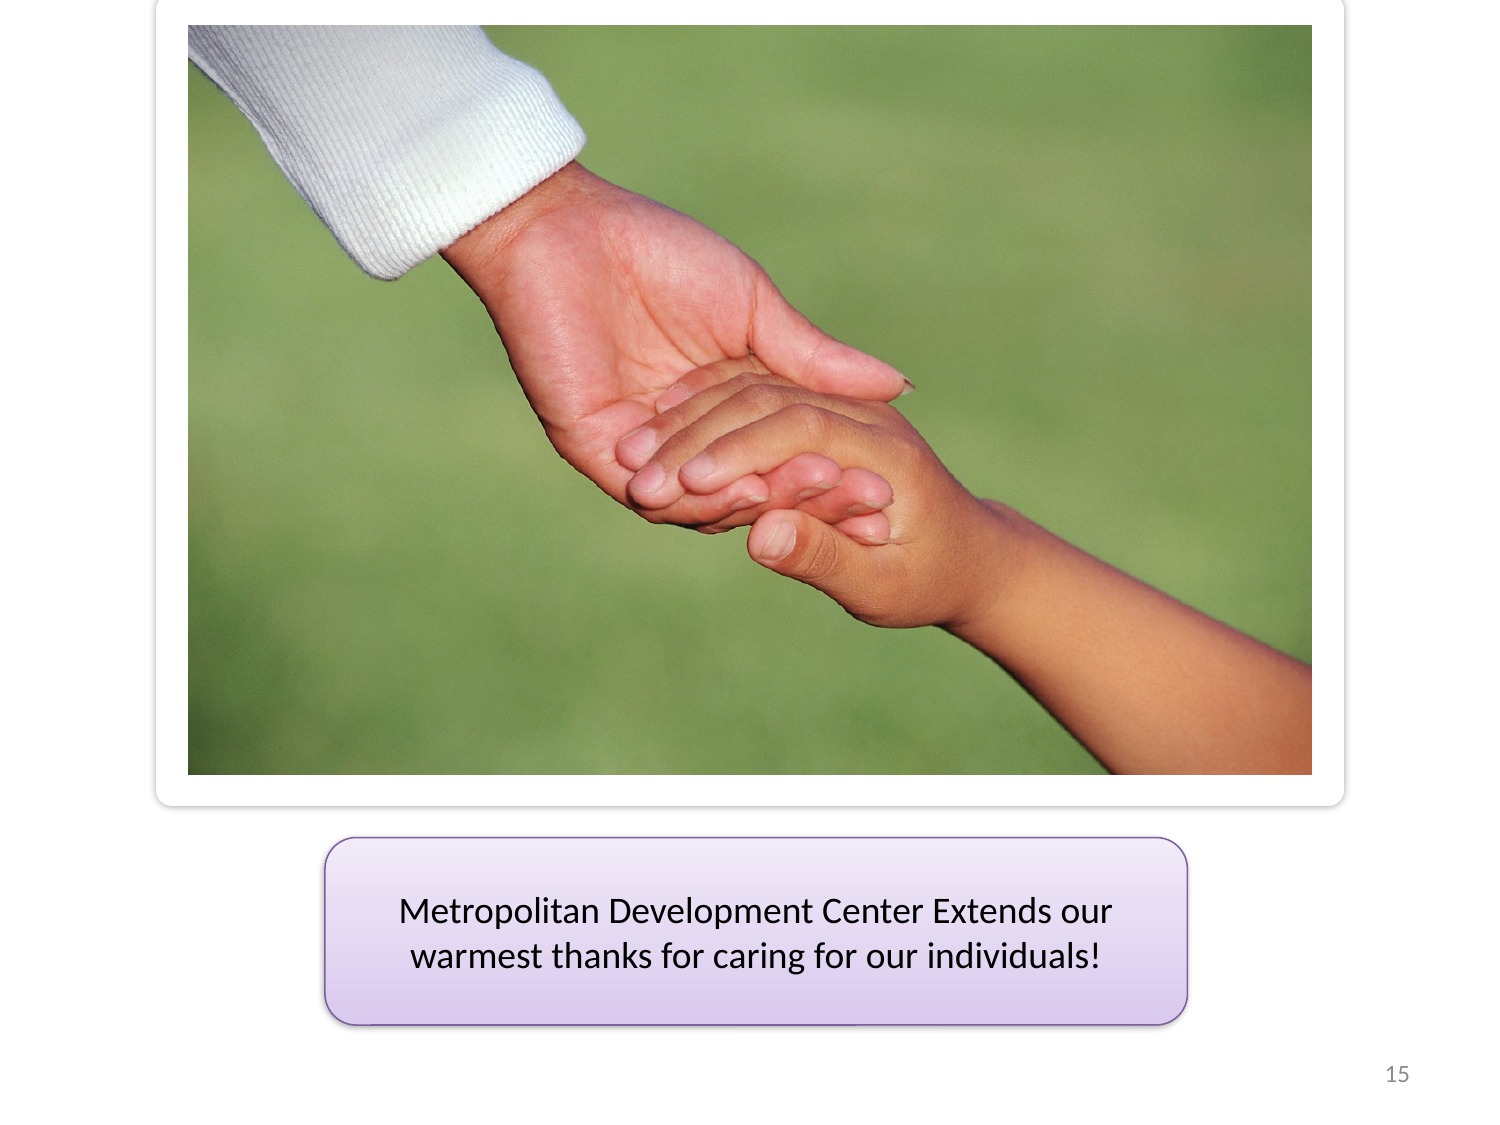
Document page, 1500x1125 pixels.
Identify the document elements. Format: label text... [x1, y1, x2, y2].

text_box Metropolitan Development Center Extends our warmest thanks for caring for our individuals! [324, 836, 1189, 1026]
picture [187, 24, 1313, 775]
slide_number 15 [1074, 1042, 1425, 1103]
